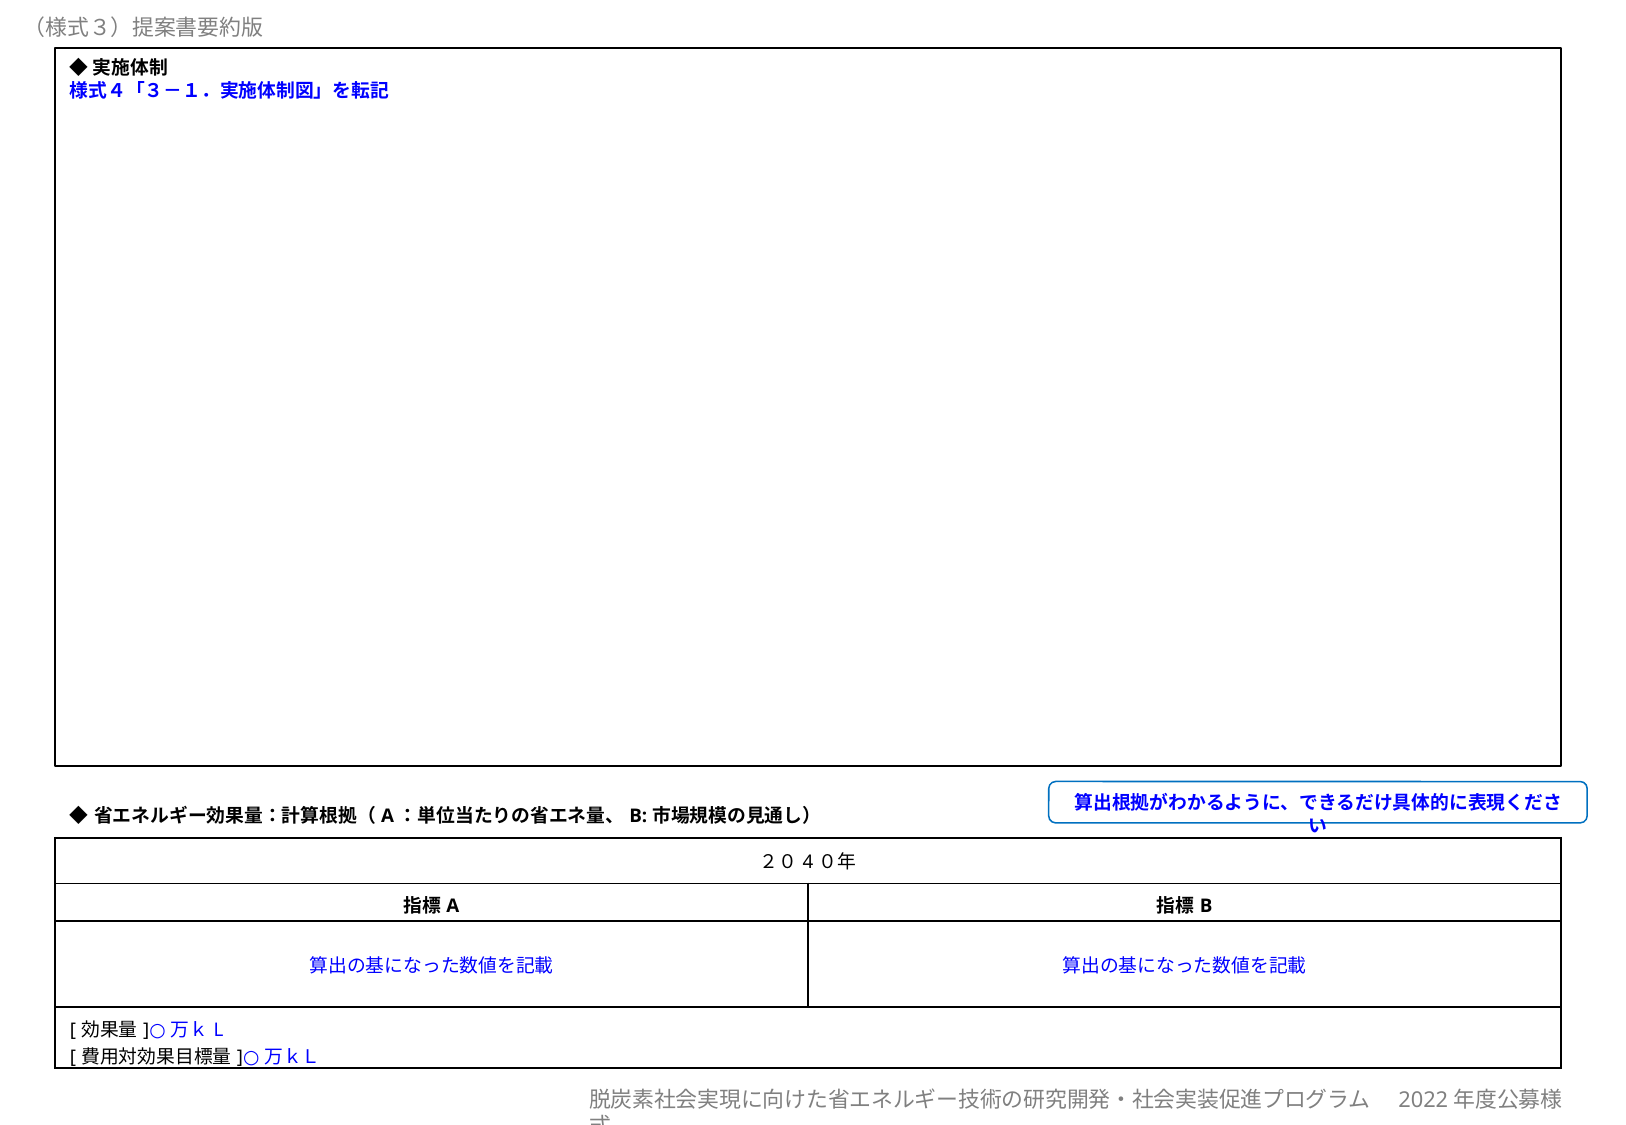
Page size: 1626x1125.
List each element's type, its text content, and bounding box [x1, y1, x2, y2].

table_cell [効果量]○万ｋL [費用対効果目標量]○万ｋＬ [56, 1008, 1560, 1067]
table_cell 算出の基になった数値を記載 [56, 922, 807, 1006]
text_box ◆実施体制 様式４「３－１．実施体制図」を転記 [53, 46, 1563, 768]
text_box 算出根拠がわかるように、できるだけ具体的に表現ください [1048, 781, 1588, 823]
table_cell 算出の基になった数値を記載 [809, 922, 1560, 1006]
table_header ◆省エネルギー効果量：計算根拠（A：単位当たりの省エネ量、B:市場規模の見通し） [55, 792, 1561, 837]
table_cell ２０4０年 [56, 839, 1560, 883]
table_cell 指標A [56, 884, 807, 920]
table_cell 指標B [809, 884, 1560, 920]
